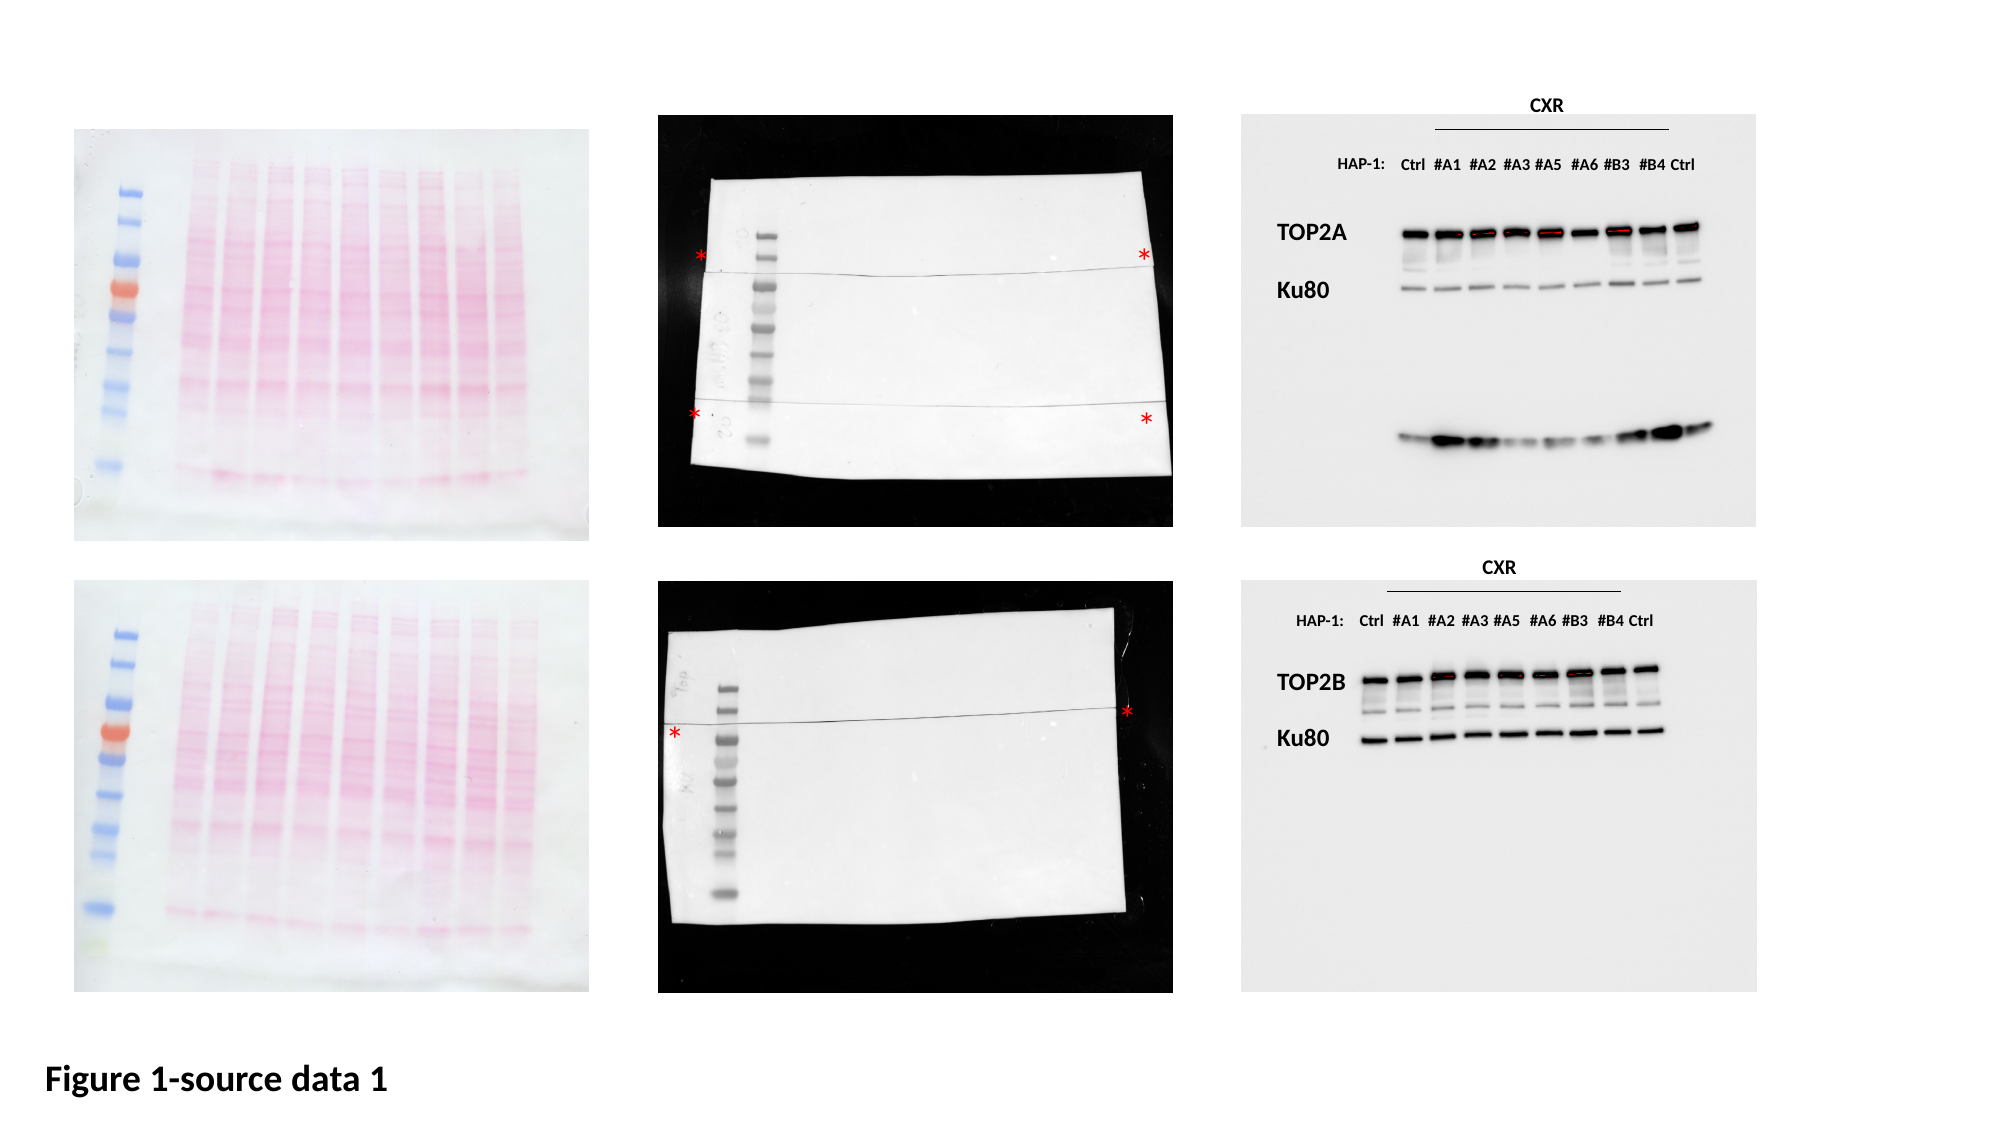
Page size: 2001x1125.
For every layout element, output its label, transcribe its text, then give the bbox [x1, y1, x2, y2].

text_box Figure 1-source data 1 [30, 1046, 404, 1107]
picture [658, 115, 1173, 527]
picture [74, 129, 589, 541]
picture [74, 580, 589, 992]
picture [1241, 580, 1757, 992]
text_box CXR [1515, 84, 1580, 114]
picture [658, 581, 1173, 993]
text_box CXR [1467, 546, 1532, 580]
picture [1241, 114, 1756, 527]
text_box * [650, 708, 658, 769]
